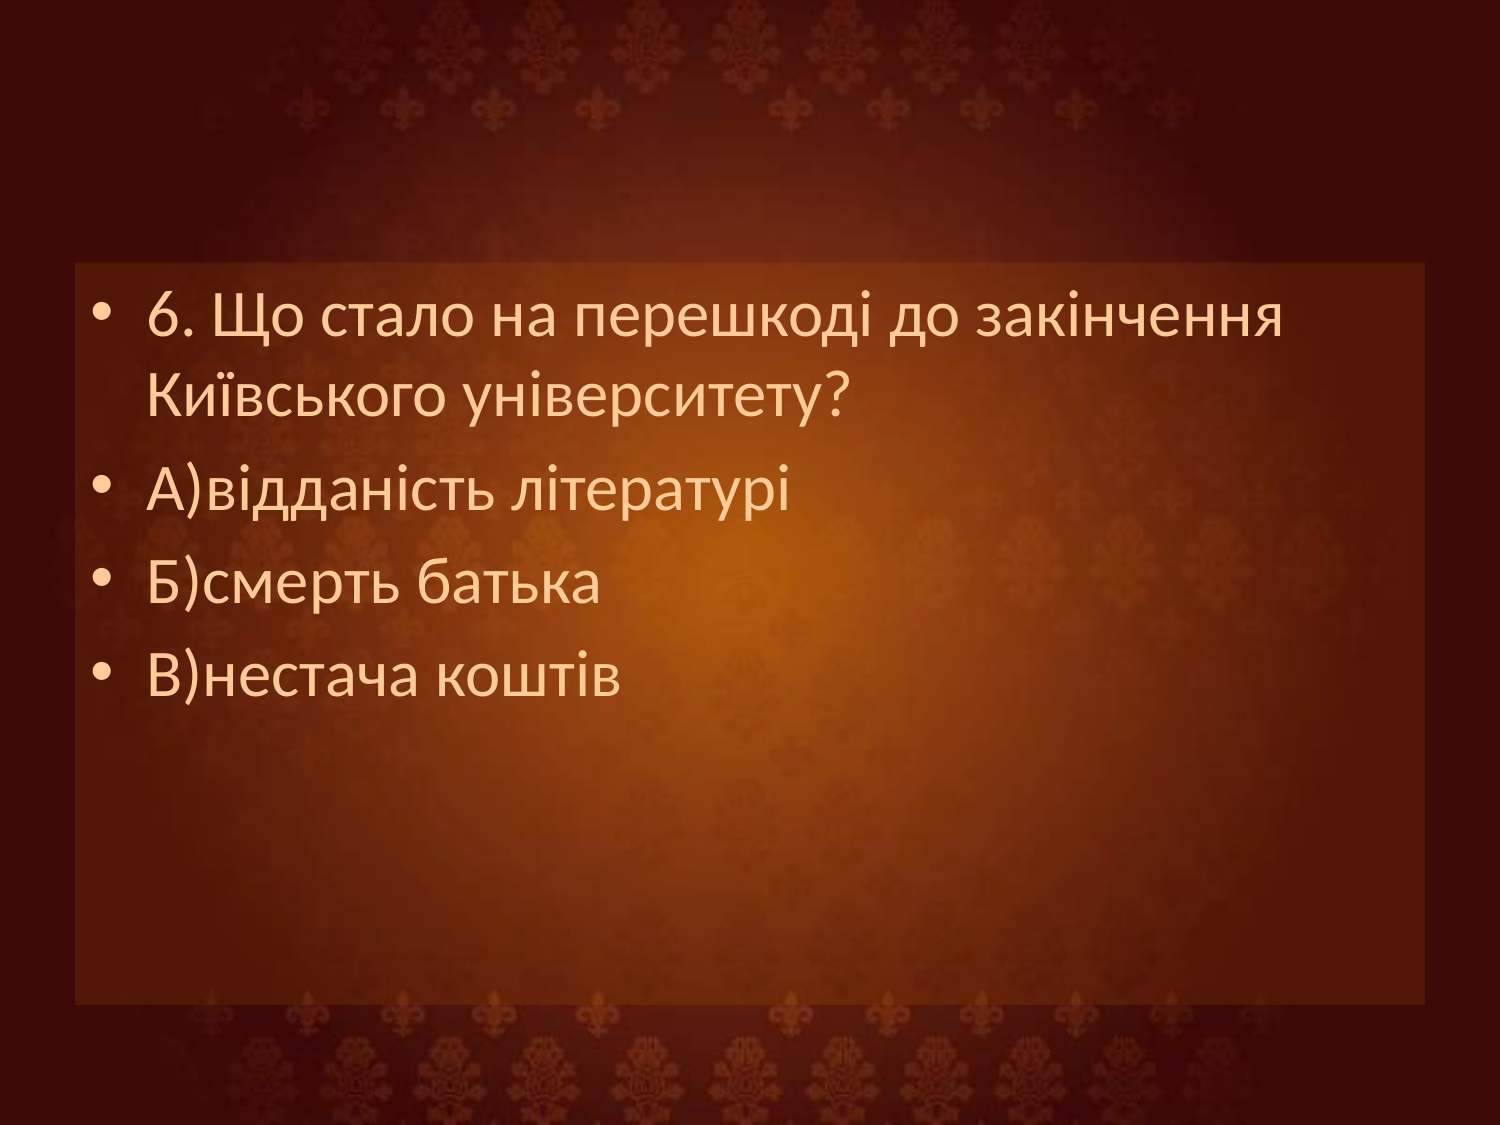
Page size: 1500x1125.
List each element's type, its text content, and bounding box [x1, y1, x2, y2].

list 6. Що стало на перешкоді до закінчення Київського університету? А)відданість літературі Б)смерть батька В)нестача коштів [74, 262, 1426, 1006]
picture [0, 0, 1500, 1125]
